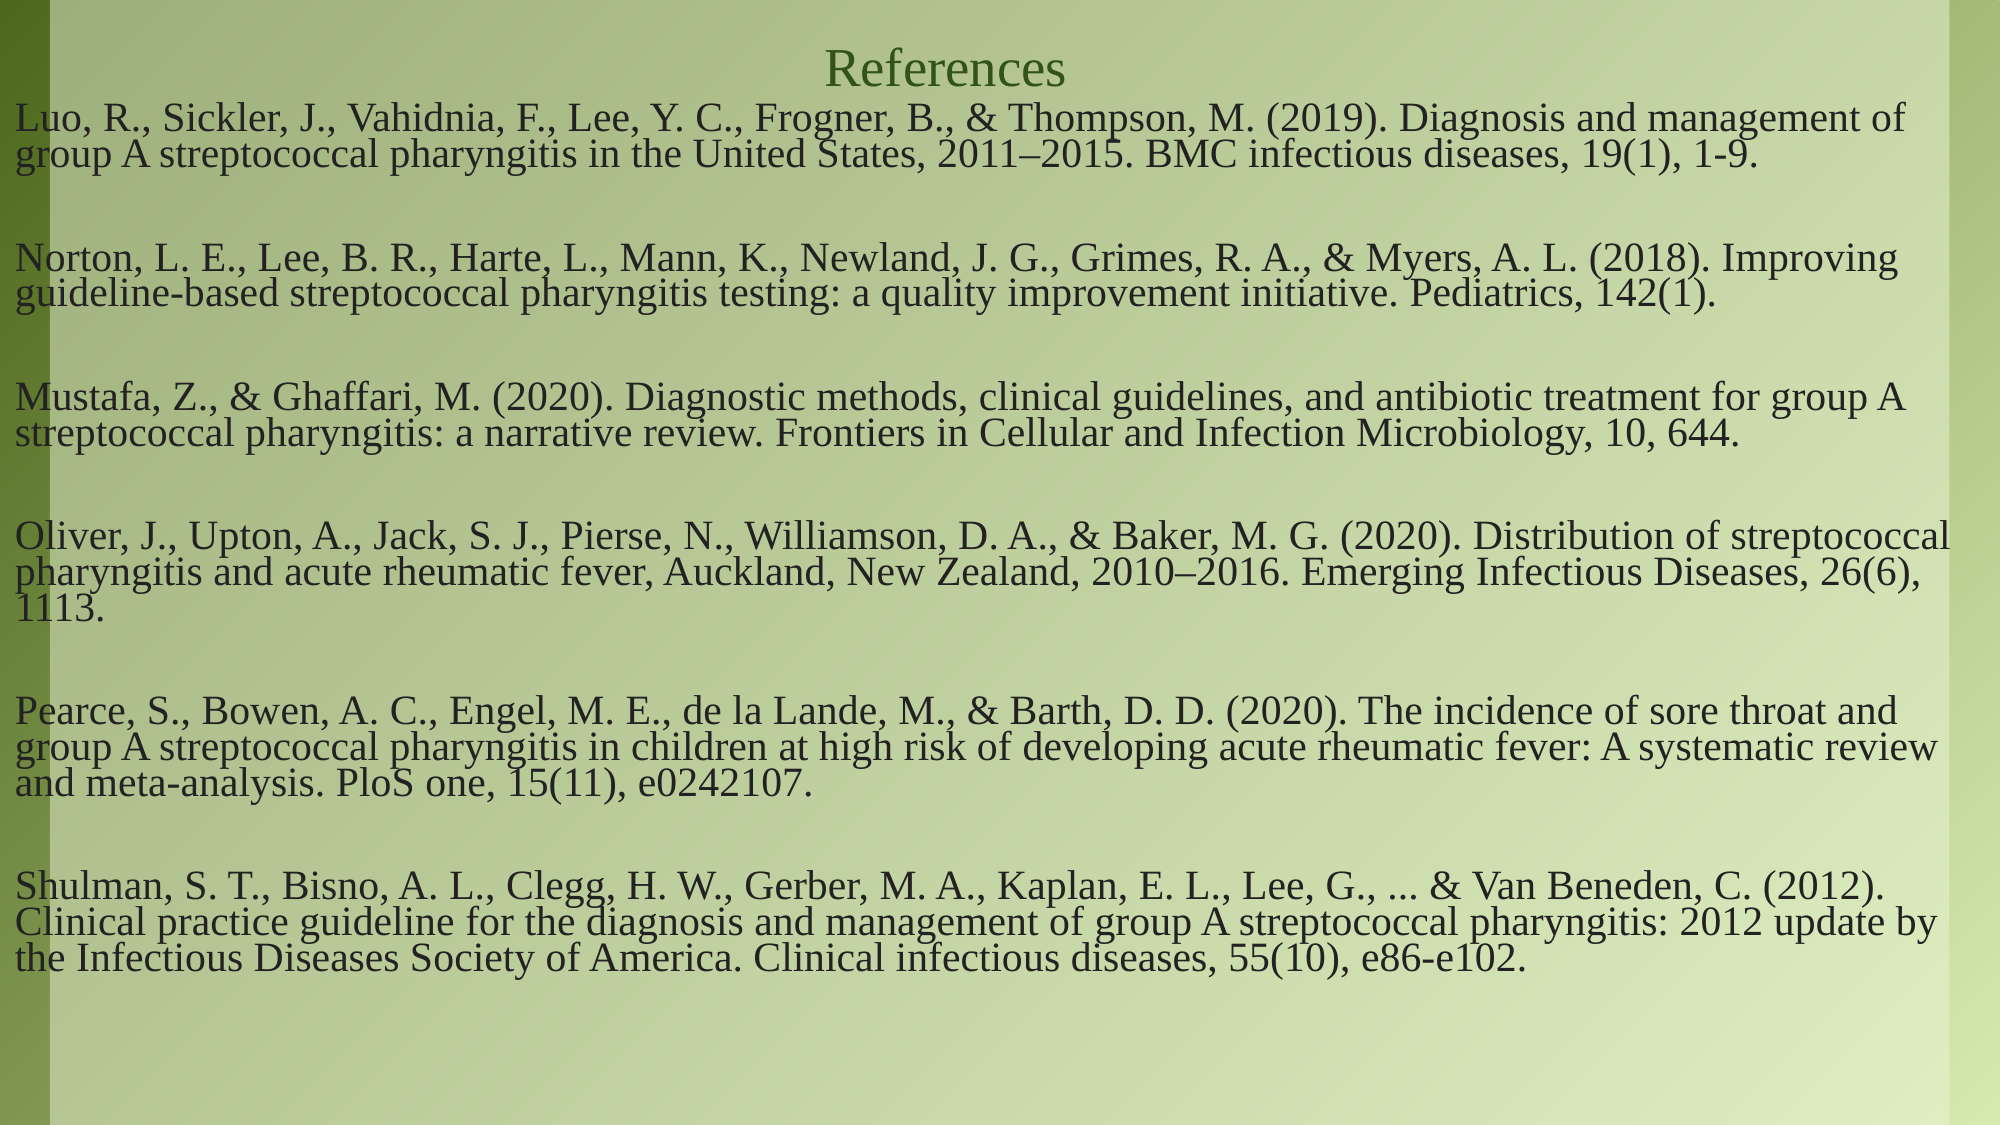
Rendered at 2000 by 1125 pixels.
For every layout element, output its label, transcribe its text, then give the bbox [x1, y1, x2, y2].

title References [62, 12, 1850, 96]
text_box Luo, R., Sickler, J., Vahidnia, F., Lee, Y. C., Frogner, B., & Thompson, M. (2019). Diagnosis and management of group A streptococcal pharyngitis in the United States, 2011–2015. BMC infectious diseases, 19(1), 1-9. Norton, L. E., Lee, B. R., Harte, L., Mann, K., Newland, J. G., Grimes, R. A., & Myers, A. L. (2018). Improving guideline-based streptococcal pharyngitis testing: a quality improvement initiative. Pediatrics, 142(1). Mustafa, Z., & Ghaffari, M. (2020). Diagnostic methods, clinical guidelines, and antibiotic treatment for group A streptococcal pharyngitis: a narrative review. Frontiers in Cellular and Infection Microbiology, 10, 644. Oliver, J., Upton, A., Jack, S. J., Pierse, N., Williamson, D. A., & Baker, M. G. (2020). Distribution of streptococcal pharyngitis and acute rheumatic fever, Auckland, New Zealand, 2010–2016. Emerging Infectious Diseases, 26(6), 1113. Pearce, S., Bowen, A. C., Engel, M. E., de la Lande, M., & Barth, D. D. (2020). The incidence of sore throat and group A streptococcal pharyngitis in children at high risk of developing acute rheumatic fever: A systematic review and meta-analysis. PloS one, 15(11), e0242107. Shulman, S. T., Bisno, A. L., Clegg, H. W., Gerber, M. A., Kaplan, E. L., Lee, G., ... & Van Beneden, C. (2012). Clinical practice guideline for the diagnosis and management of group A streptococcal pharyngitis: 2012 update by the Infectious Diseases Society of America. Clinical infectious diseases, 55(10), e86-e102. [0, 96, 2000, 1091]
